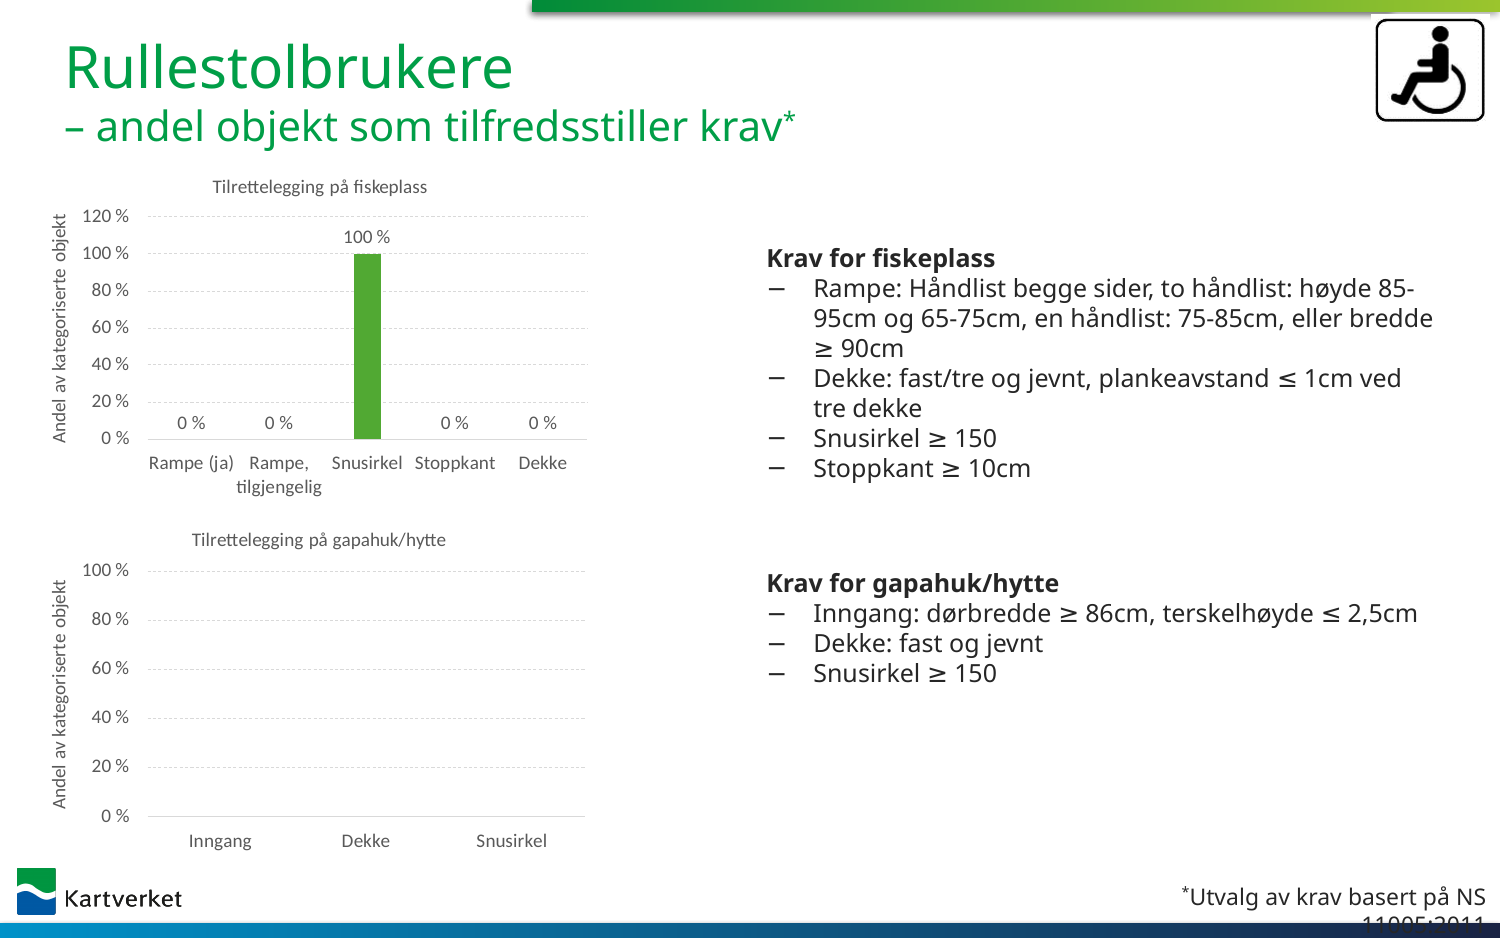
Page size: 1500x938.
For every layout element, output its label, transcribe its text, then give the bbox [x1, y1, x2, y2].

text_box Rullestolbrukere – andel objekt som tilfredsstiller krav* [49, 29, 1431, 158]
picture [41, 520, 596, 859]
picture [1371, 13, 1491, 127]
text_box *Utvalg av krav basert på NS 11005:2011 [1068, 873, 1500, 938]
text_box Krav for gapahuk/hytte Inngang: dørbredde ≥ 86cm, terskelhøyde ≤ 2,5cm Dekke: fast og jevnt Snusirkel ≥ 150 [751, 560, 1452, 695]
text_box Krav for fiskeplass Rampe: Håndlist begge sider, to håndlist: høyde 85-95cm og 65-75cm, en håndlist: 75-85cm, eller bredde ≥ 90cm Dekke: fast/tre og jevnt, plankeavstand ≤ 1cm ved tre dekke Snusirkel ≥ 150 Stoppkant ≥ 10cm [751, 235, 1452, 490]
picture [41, 166, 598, 505]
